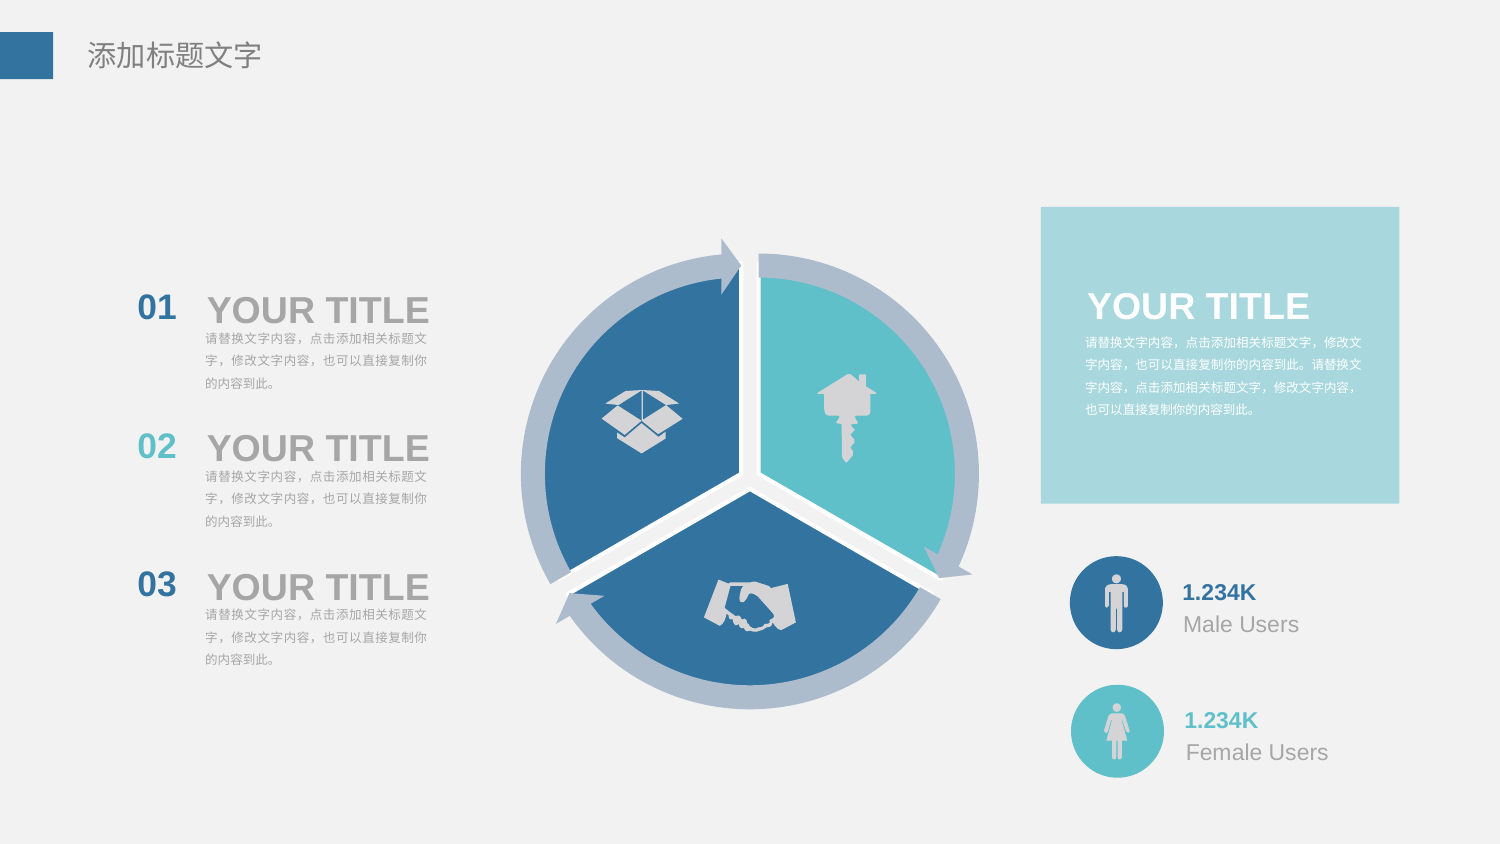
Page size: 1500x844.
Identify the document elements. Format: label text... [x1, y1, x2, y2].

text_box Male Users [1172, 603, 1311, 642]
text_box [190, 278, 458, 400]
text_box 03 [126, 555, 188, 609]
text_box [601, 389, 683, 454]
text_box 1.234K [1171, 572, 1268, 611]
text_box 1.234K [1173, 700, 1270, 739]
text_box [190, 416, 458, 538]
text_box Female Users [1175, 732, 1340, 771]
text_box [1040, 206, 1400, 504]
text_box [190, 554, 458, 676]
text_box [504, 237, 996, 726]
text_box 02 [126, 417, 188, 471]
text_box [1070, 684, 1165, 778]
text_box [1069, 555, 1164, 650]
text_box 01 [126, 278, 188, 333]
